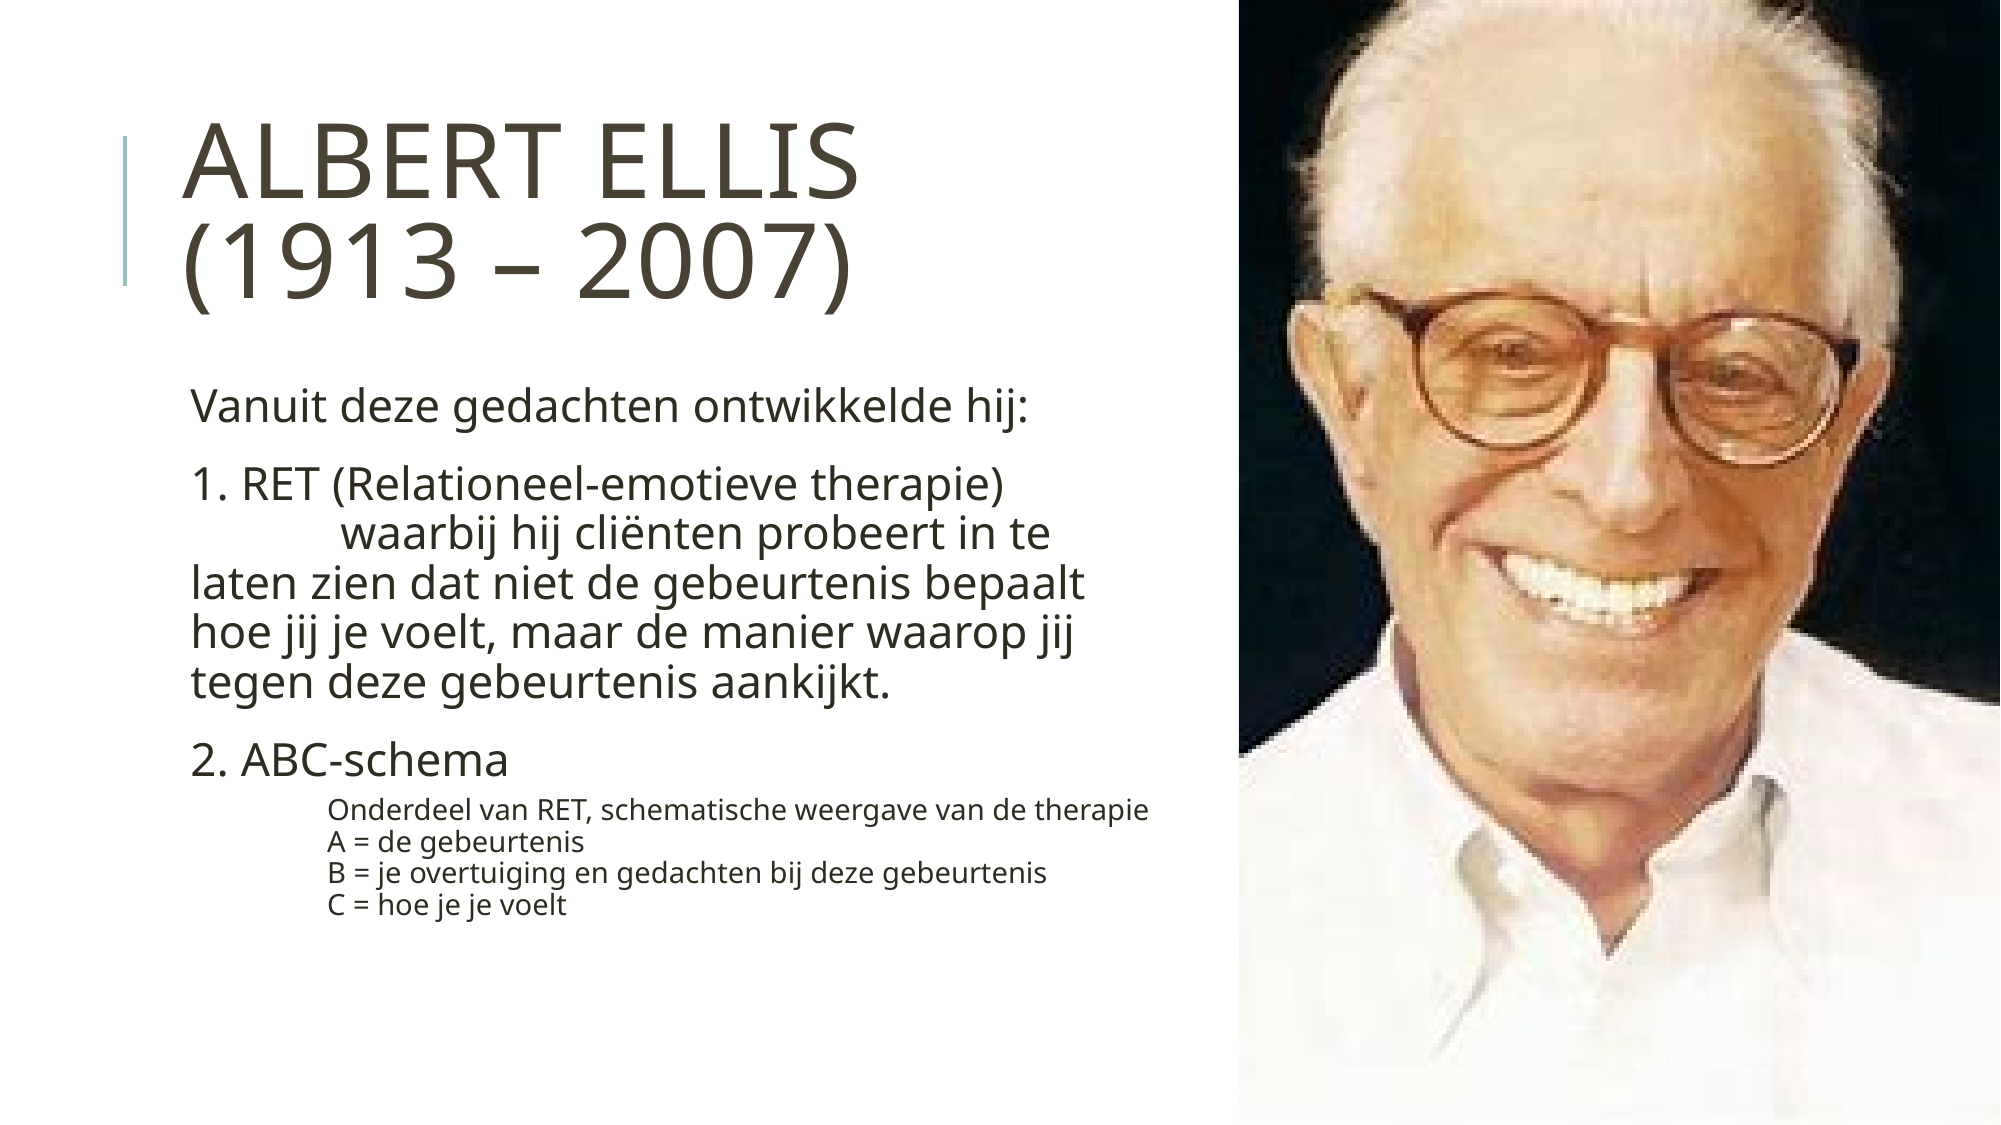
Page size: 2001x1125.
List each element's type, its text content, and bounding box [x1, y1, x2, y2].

list Vanuit deze gedachten ontwikkelde hij: 1. RET (Relationeel-emotieve therapie) waarbij hij cliënten probeert in te laten zien dat niet de gebeurtenis bepaalt hoe jij je voelt, maar de manier waarop jij tegen deze gebeurtenis aankijkt. 2. ABC-schema Onderdeel van RET, schematische weergave van de therapie A = de gebeurtenis B = je overtuiging en gedachten bij deze gebeurtenis C = hoe je je voelt [168, 375, 1164, 1035]
title Albert Ellis (1913 – 2007) [168, 96, 1164, 342]
picture [1238, 0, 2000, 1125]
